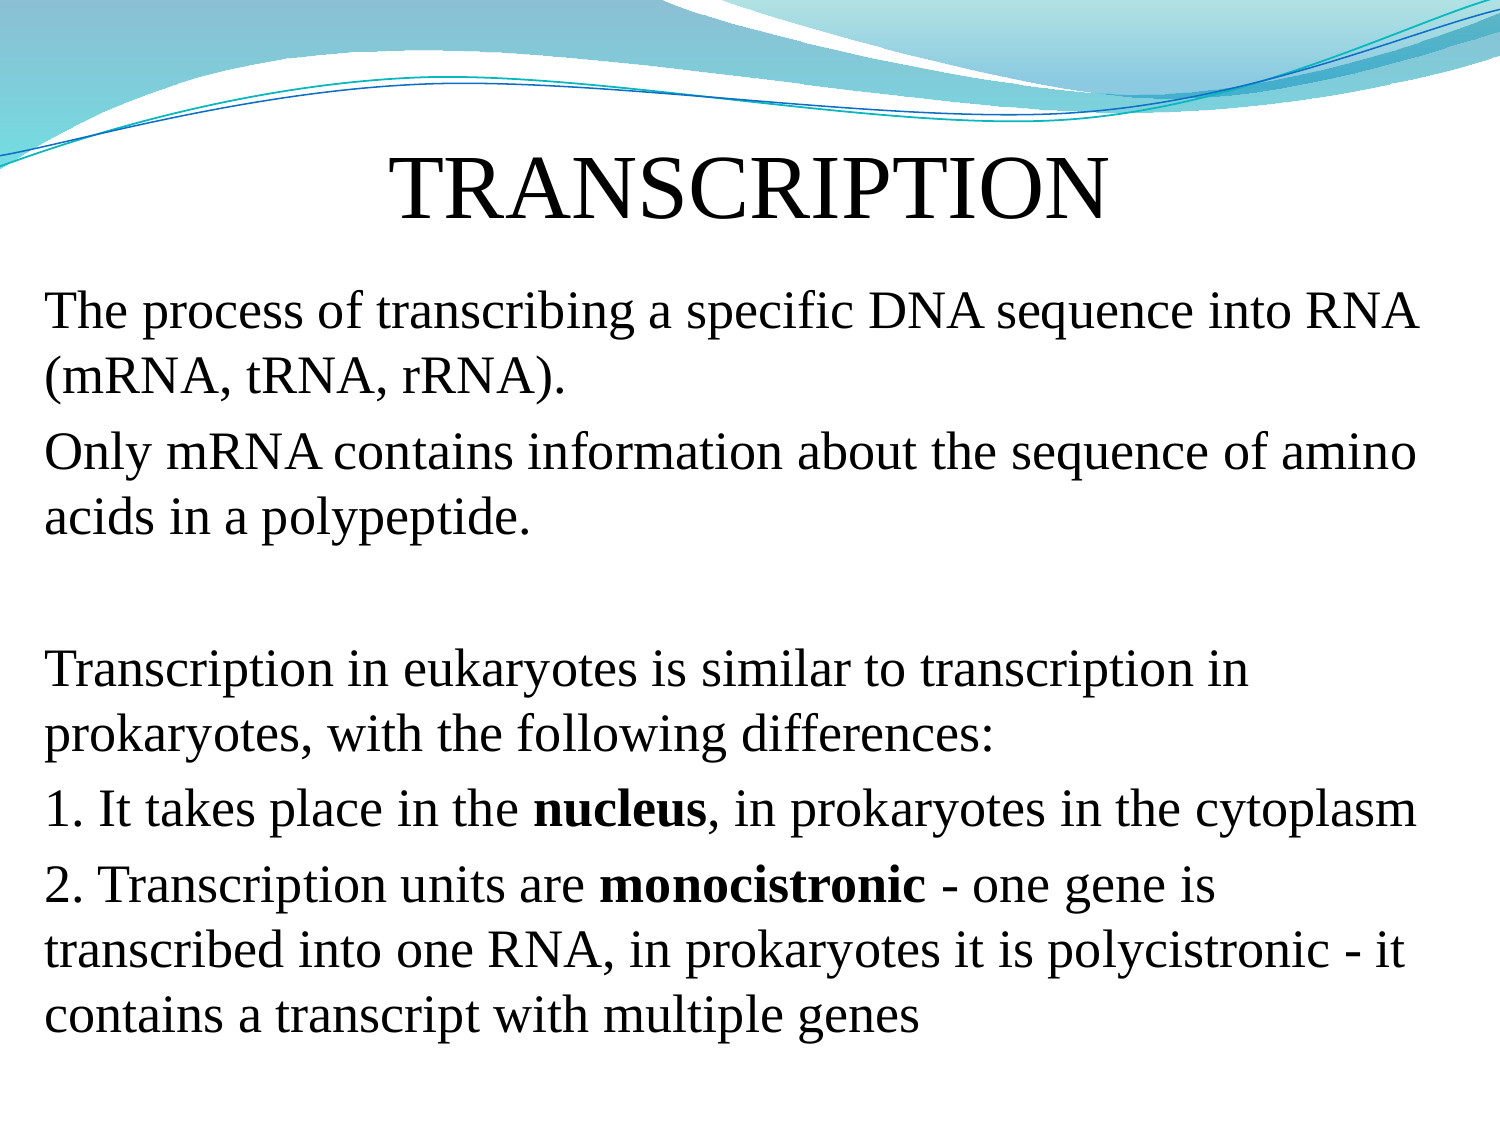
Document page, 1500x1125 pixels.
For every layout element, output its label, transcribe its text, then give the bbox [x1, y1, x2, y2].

title TRANSCRIPTION [75, 50, 1425, 237]
list The process of transcribing a specific DNA sequence into RNA (mRNA, tRNA, rRNA). Only mRNA contains information about the sequence of amino acids in a polypeptide. Transcription in eukaryotes is similar to transcription in prokaryotes, with the following differences: 1. It takes place in the nucleus, in prokaryotes in the cytoplasm 2. Transcription units are monocistronic - one gene is transcribed into one RNA, in prokaryotes it is polycistronic - it contains a transcript with multiple genes [29, 267, 1459, 1059]
